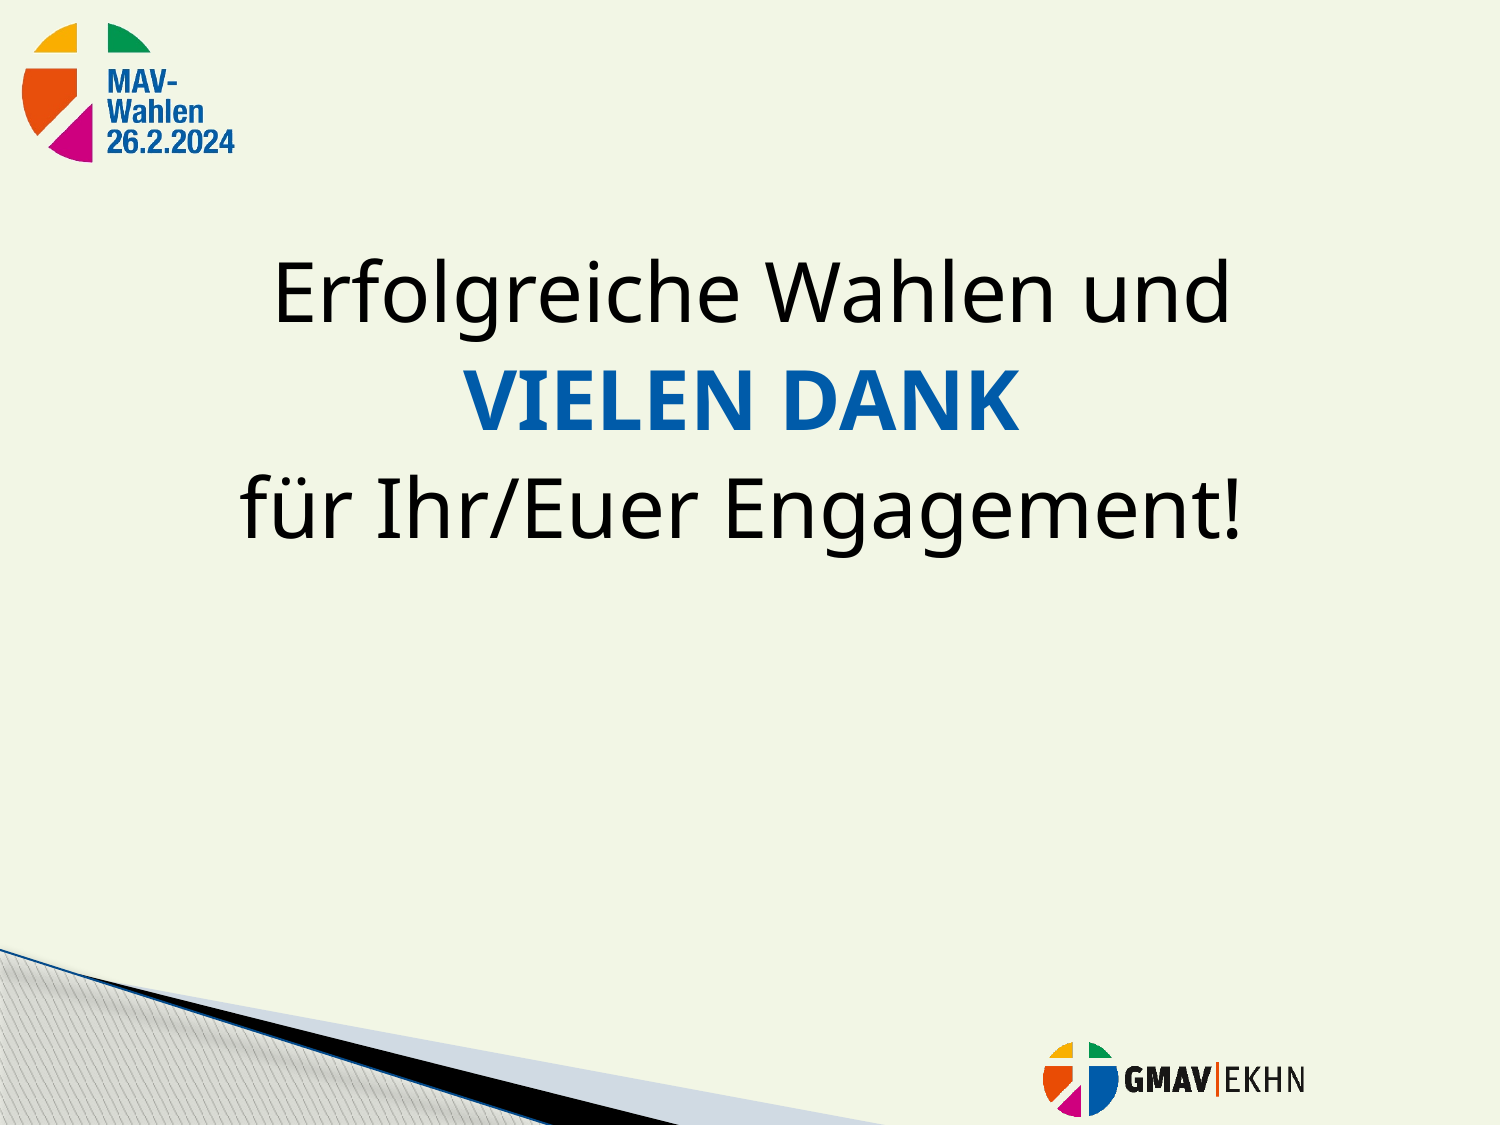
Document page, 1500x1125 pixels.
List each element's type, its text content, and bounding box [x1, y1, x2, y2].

picture [1040, 1039, 1306, 1120]
picture [5, 6, 255, 174]
text_box Erfolgreiche Wahlen und VIELEN DANK für Ihr/Euer Engagement! [159, 231, 1329, 587]
